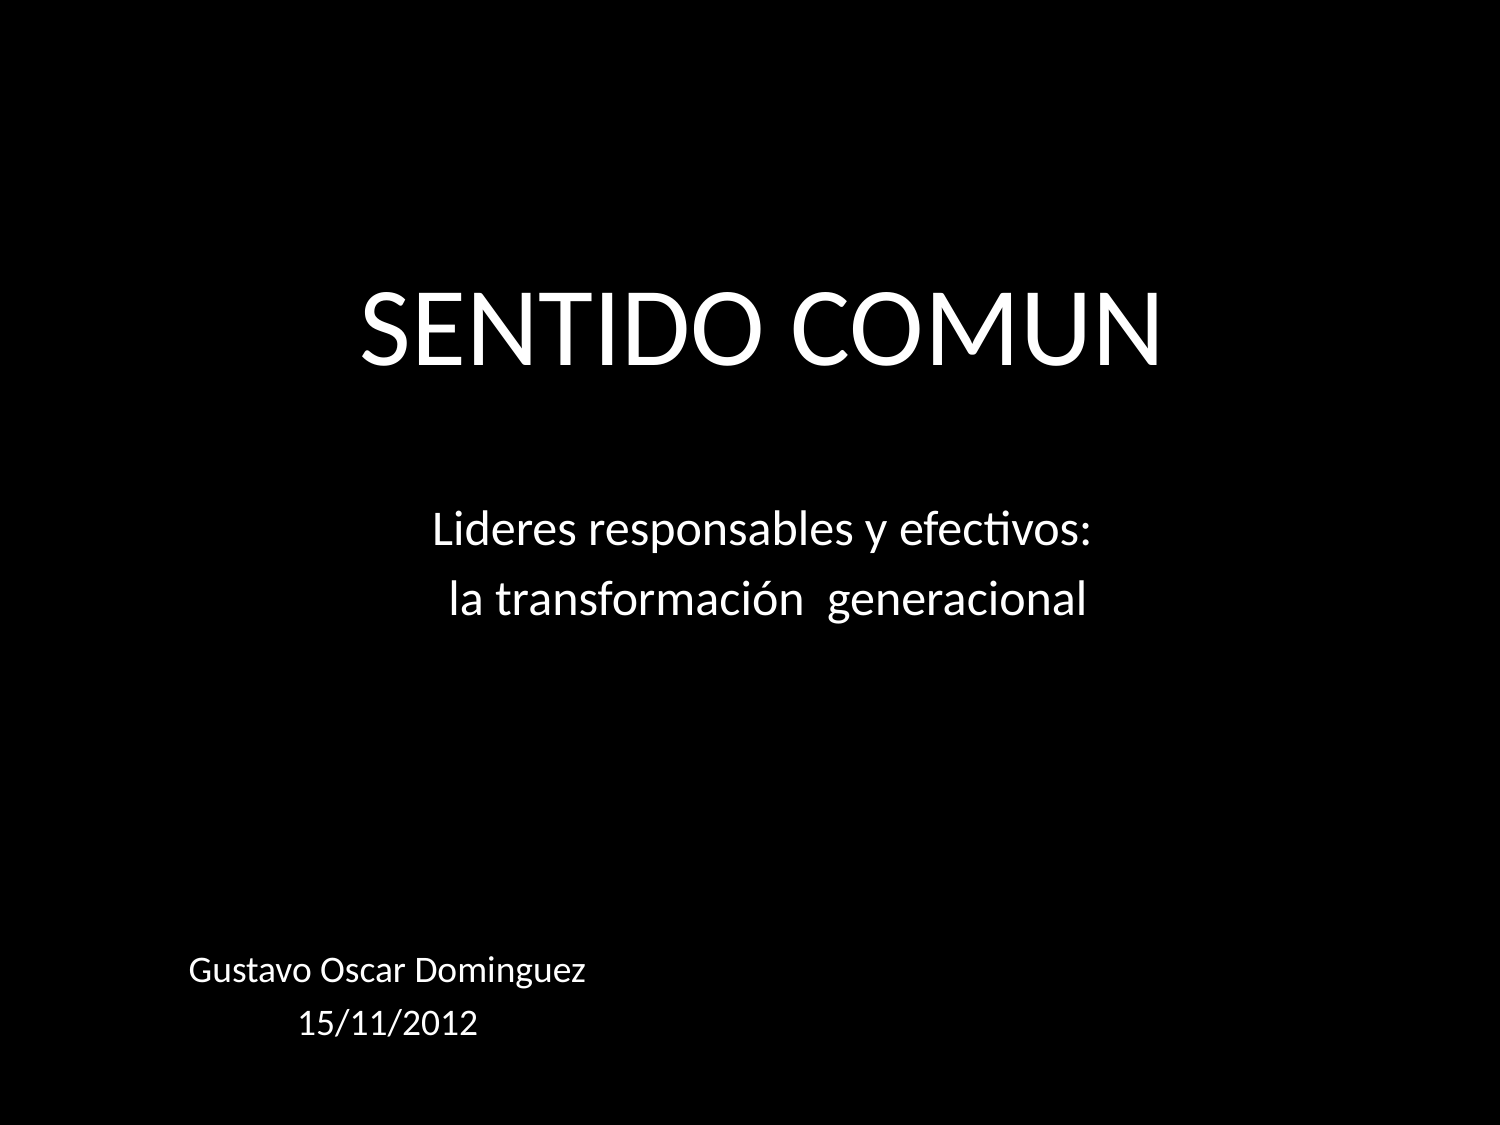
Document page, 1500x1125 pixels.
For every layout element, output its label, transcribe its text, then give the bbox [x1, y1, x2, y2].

title SENTIDO COMUN [125, 200, 1400, 442]
subtitle Gustavo Oscar Dominguez 15/11/2012 [0, 937, 775, 1063]
text_box Lideres responsables y efectivos: la transformación generacional [375, 487, 1150, 613]
